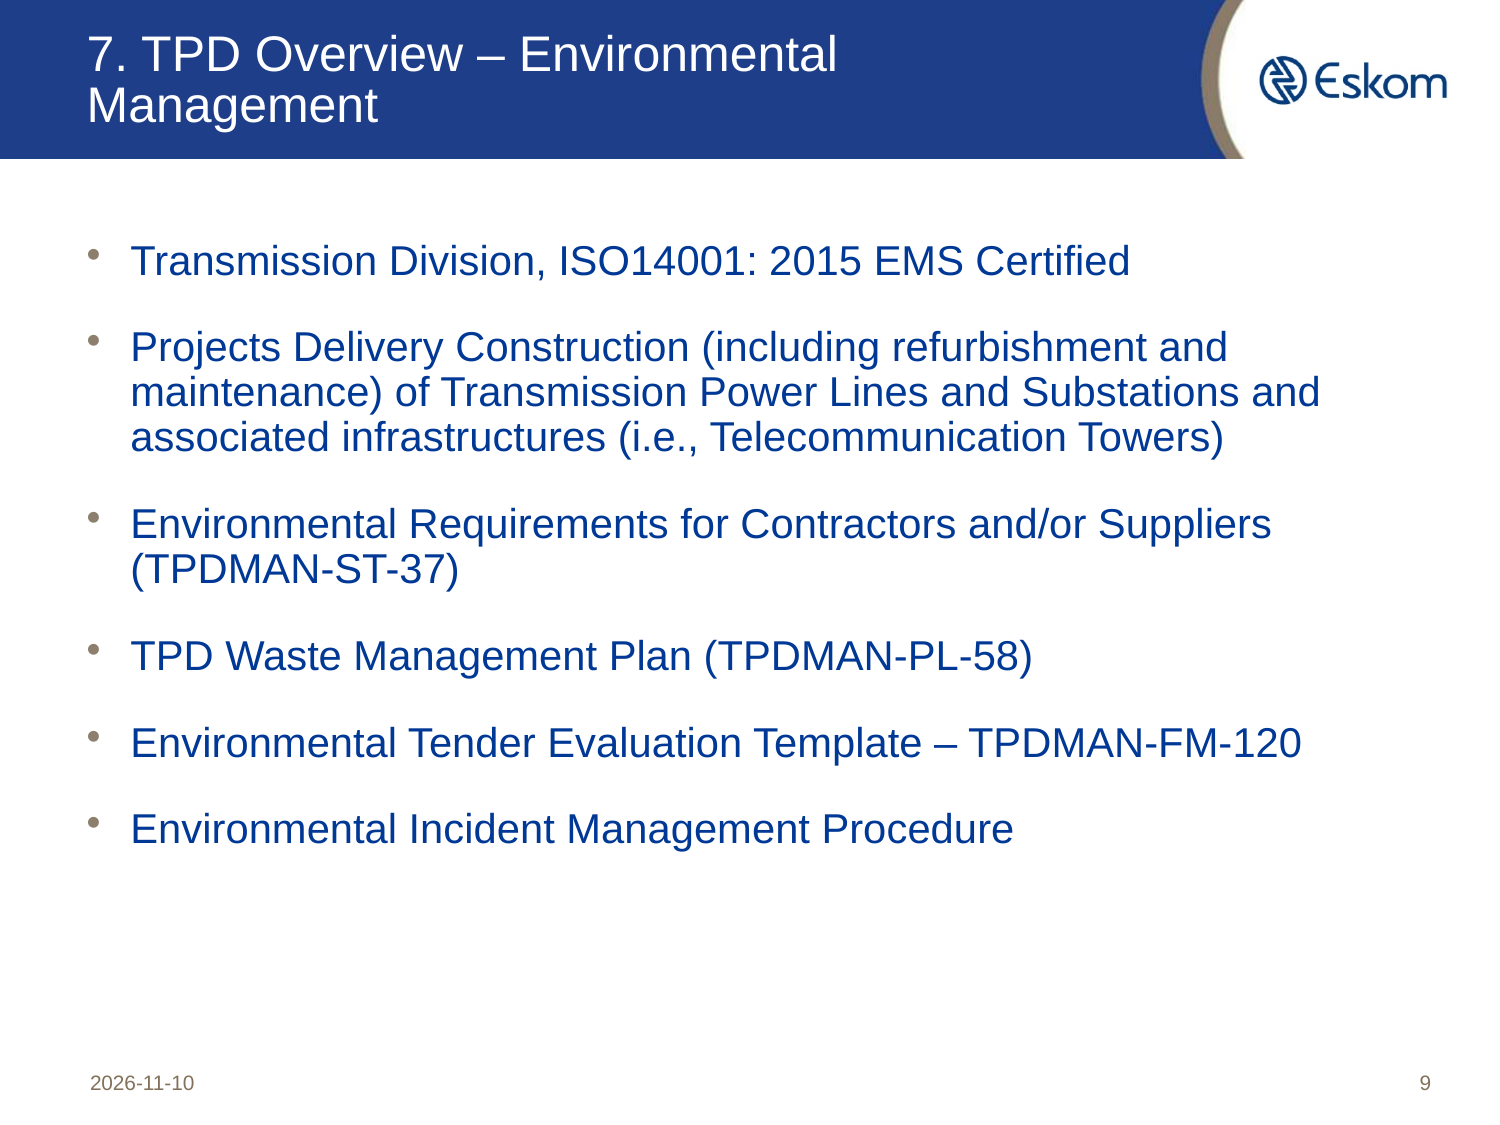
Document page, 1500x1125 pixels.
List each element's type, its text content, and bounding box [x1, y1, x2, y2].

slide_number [75, 1058, 361, 1103]
title 7. TPD Overview – Environmental Management [71, 27, 1142, 137]
picture [0, 0, 1246, 159]
picture [1257, 55, 1450, 105]
list Transmission Division, ISO14001: 2015 EMS Certified Projects Delivery Construction (including refurbishment and maintenance) of Transmission Power Lines and Substations and associated infrastructures (i.e., Telecommunication Towers) Environmental Requirements for Contractors and/or Suppliers (TPDMAN-ST-37) TPD Waste Management Plan (TPDMAN-PL-58) Environmental Tender Evaluation Template – TPDMAN-FM-120 Environmental Incident Management Procedure [71, 231, 1447, 1060]
slide_number 9 [1175, 1058, 1447, 1103]
